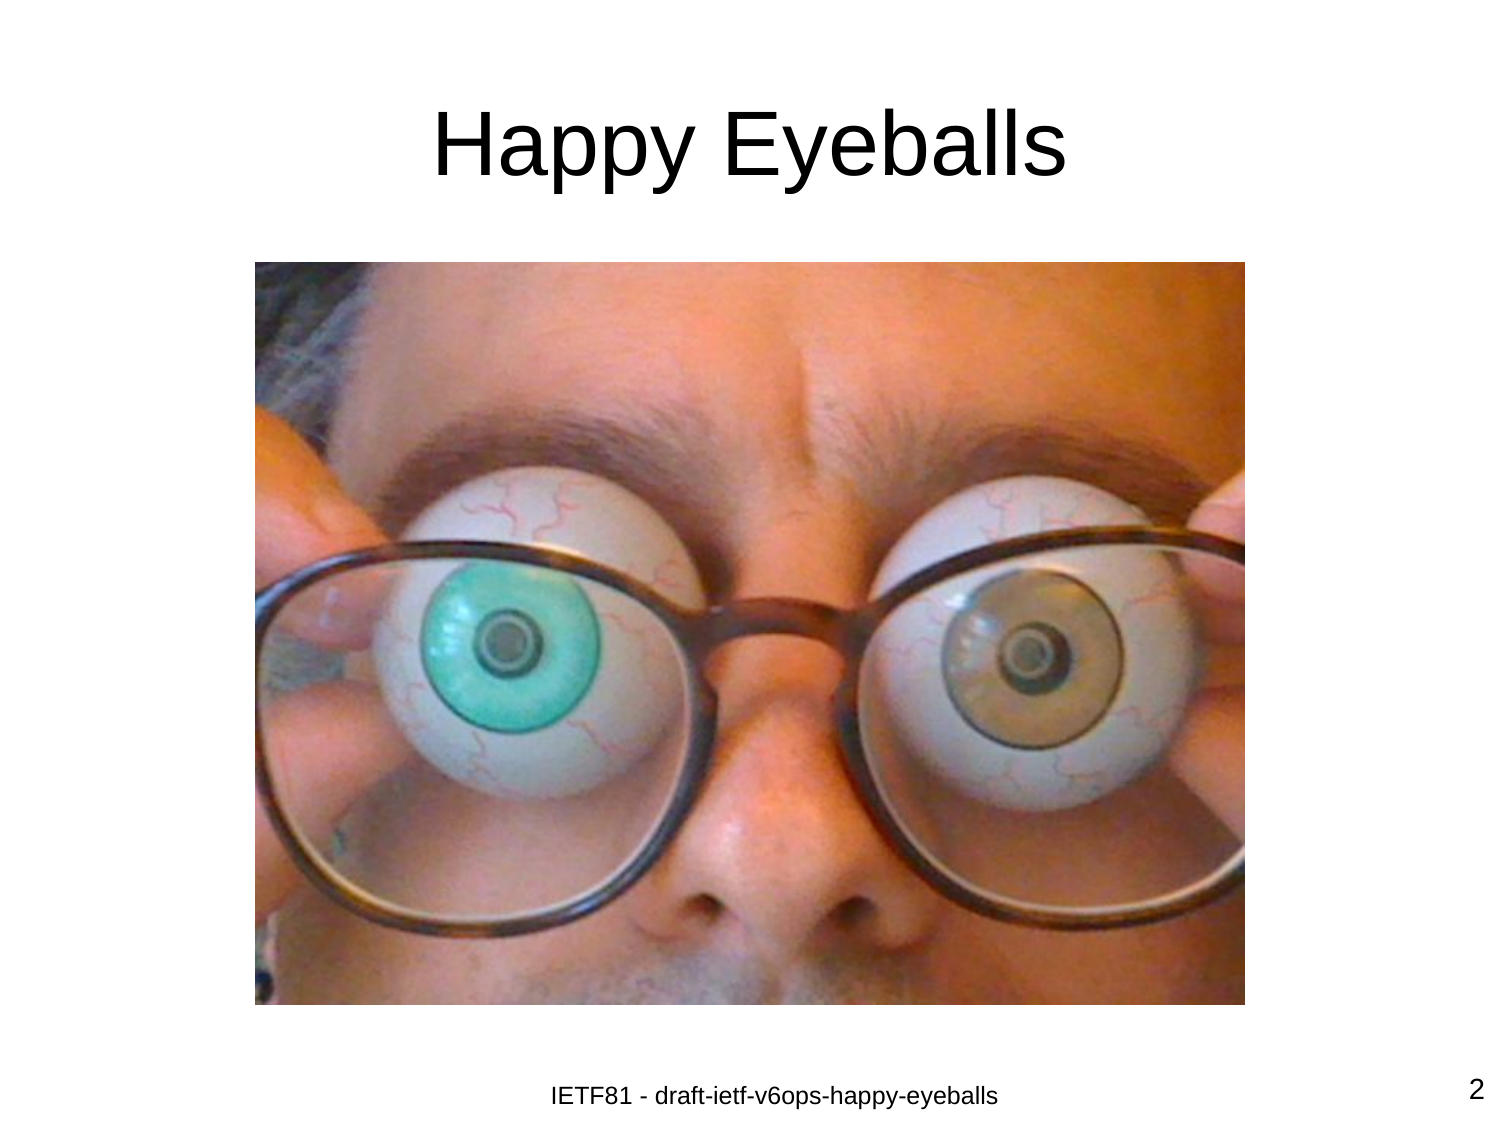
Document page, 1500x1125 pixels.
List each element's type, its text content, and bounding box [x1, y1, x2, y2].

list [254, 262, 1246, 1006]
slide_number 2 [1149, 1062, 1500, 1125]
title Happy Eyeballs [74, 44, 1426, 233]
footer IETF81 - draft-ietf-v6ops-happy-eyeballs [512, 1071, 1038, 1125]
